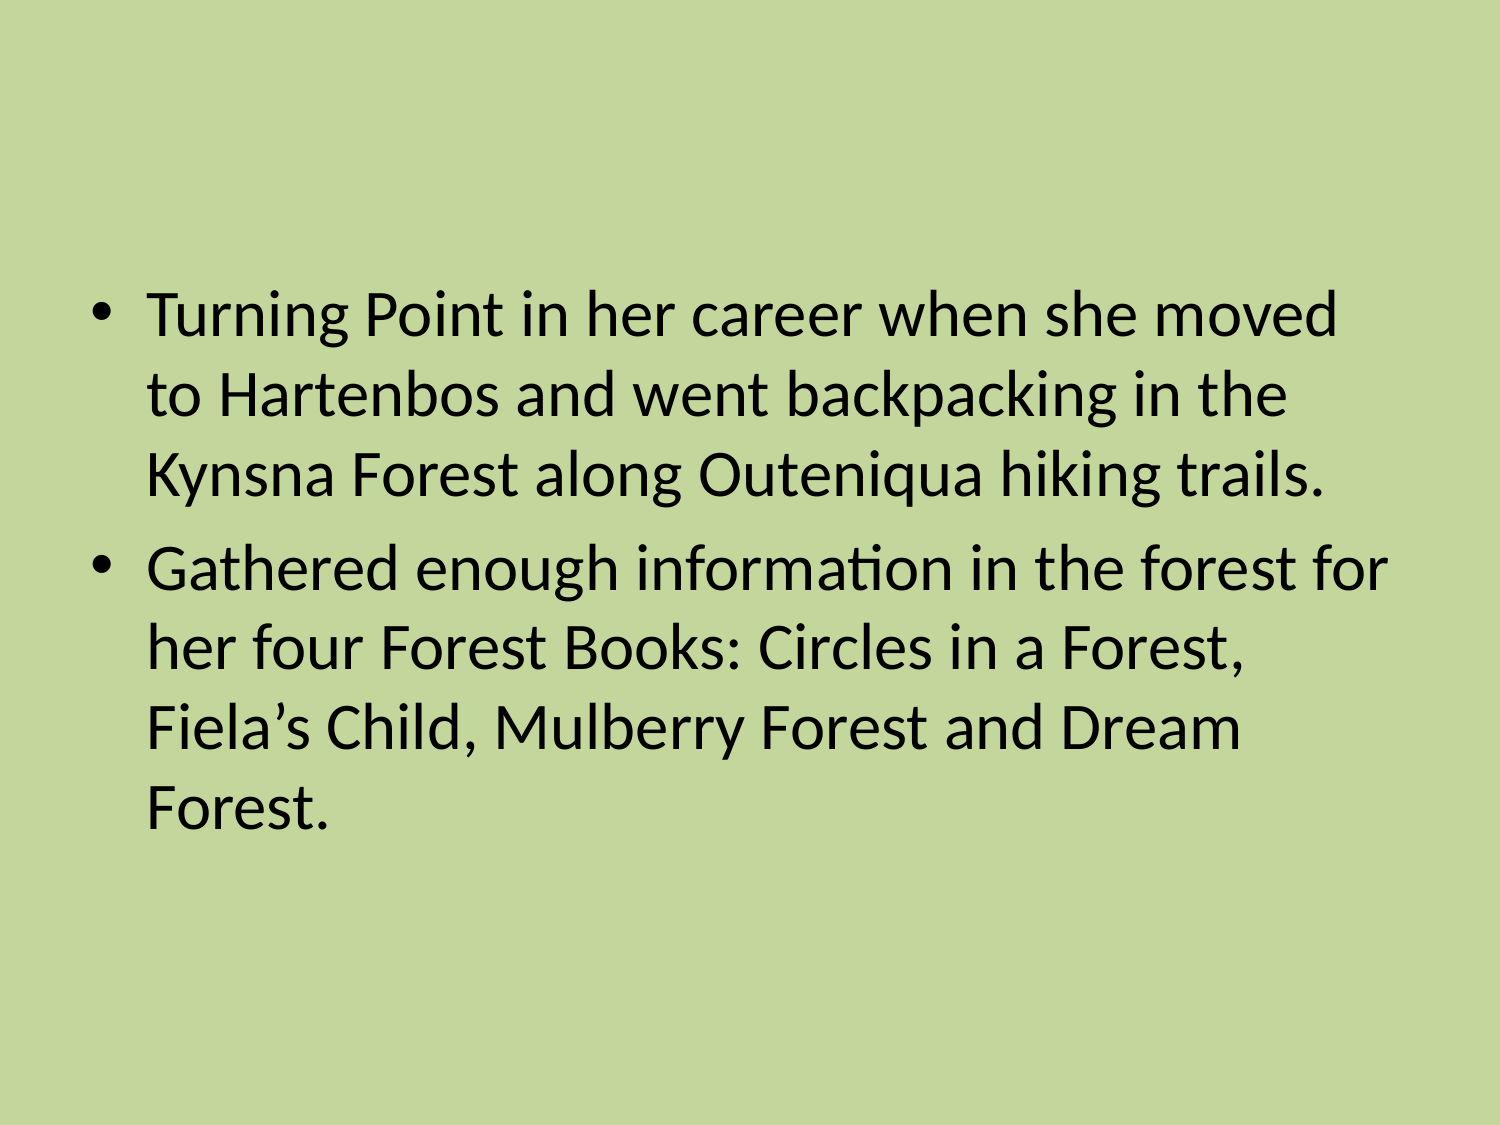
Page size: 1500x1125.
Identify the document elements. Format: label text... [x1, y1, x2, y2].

list Turning Point in her career when she moved to Hartenbos and went backpacking in the Kynsna Forest along Outeniqua hiking trails. Gathered enough information in the forest for her four Forest Books: Circles in a Forest, Fiela’s Child, Mulberry Forest and Dream Forest. [75, 262, 1425, 1005]
